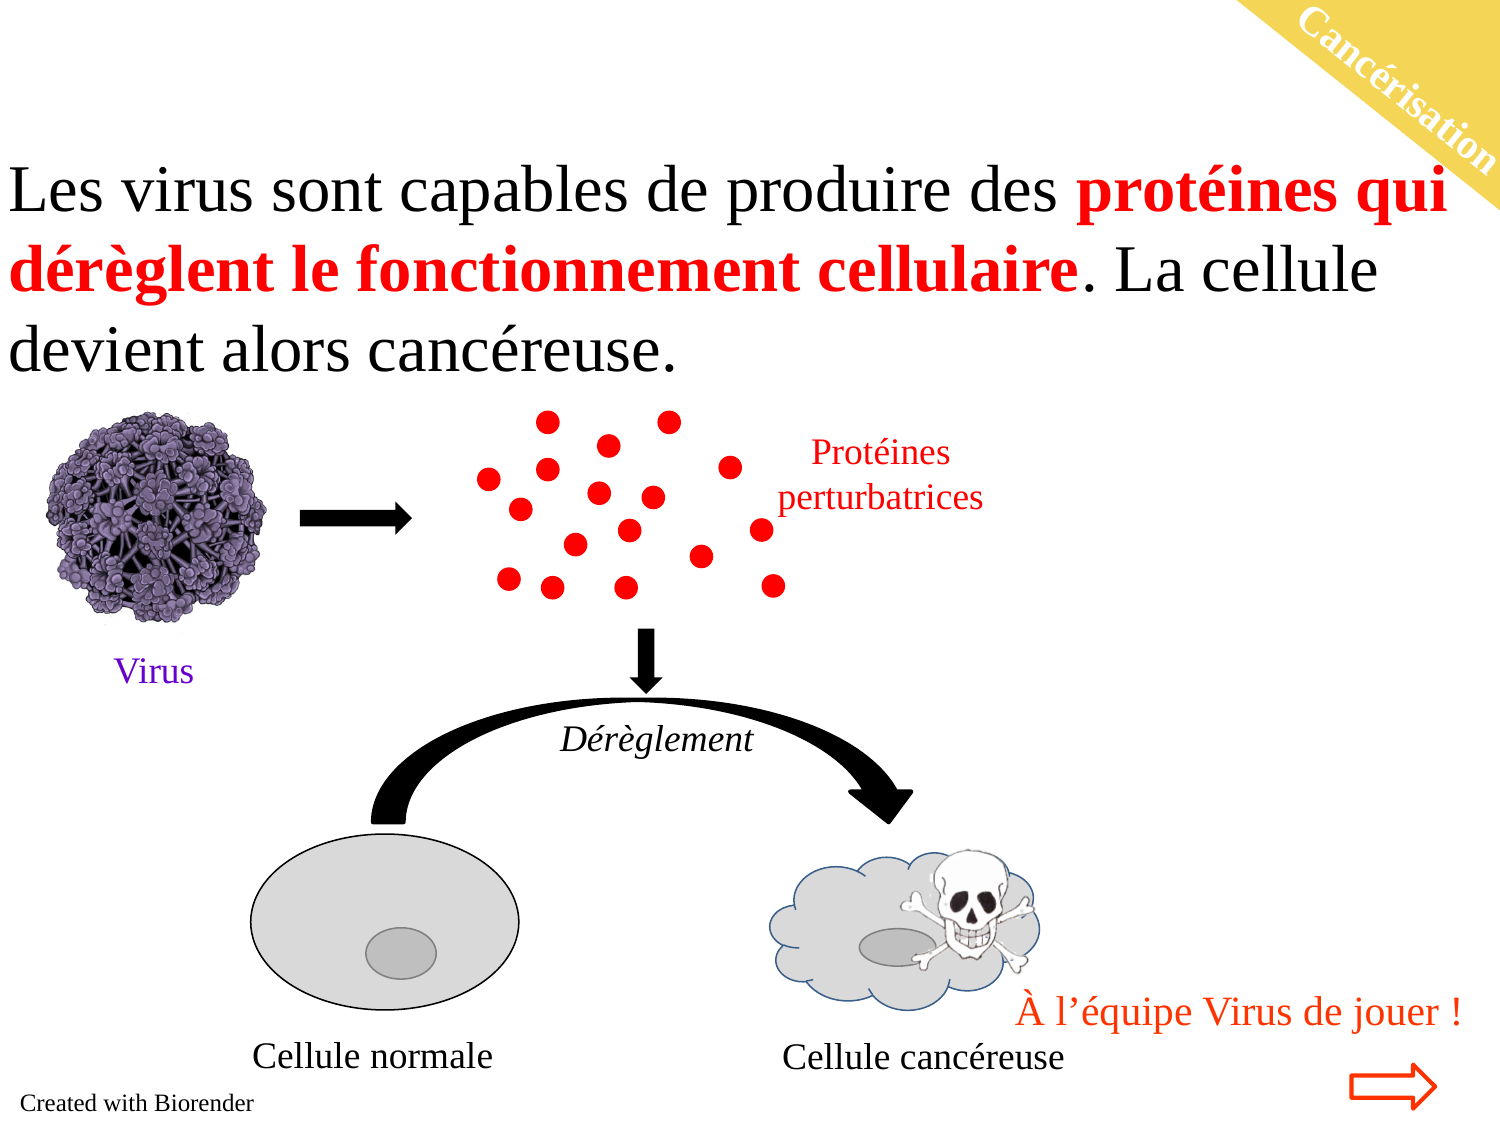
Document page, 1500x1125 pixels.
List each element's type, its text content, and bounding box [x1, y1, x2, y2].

text_box [1349, 1062, 1438, 1111]
text_box Created with Biorender [4, 1079, 269, 1125]
text_box Les virus sont capables de produire des protéines qui dérèglent le fonctionnement cellulaire. La cellule devient alors cancéreuse. [0, 137, 1494, 392]
text_box [1233, 0, 1500, 214]
picture [0, 351, 321, 685]
text_box Cancérisation [1272, 0, 1500, 203]
text_box À l’équipe Virus de jouer ! [1086, 976, 1479, 1042]
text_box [97, 410, 1082, 1086]
